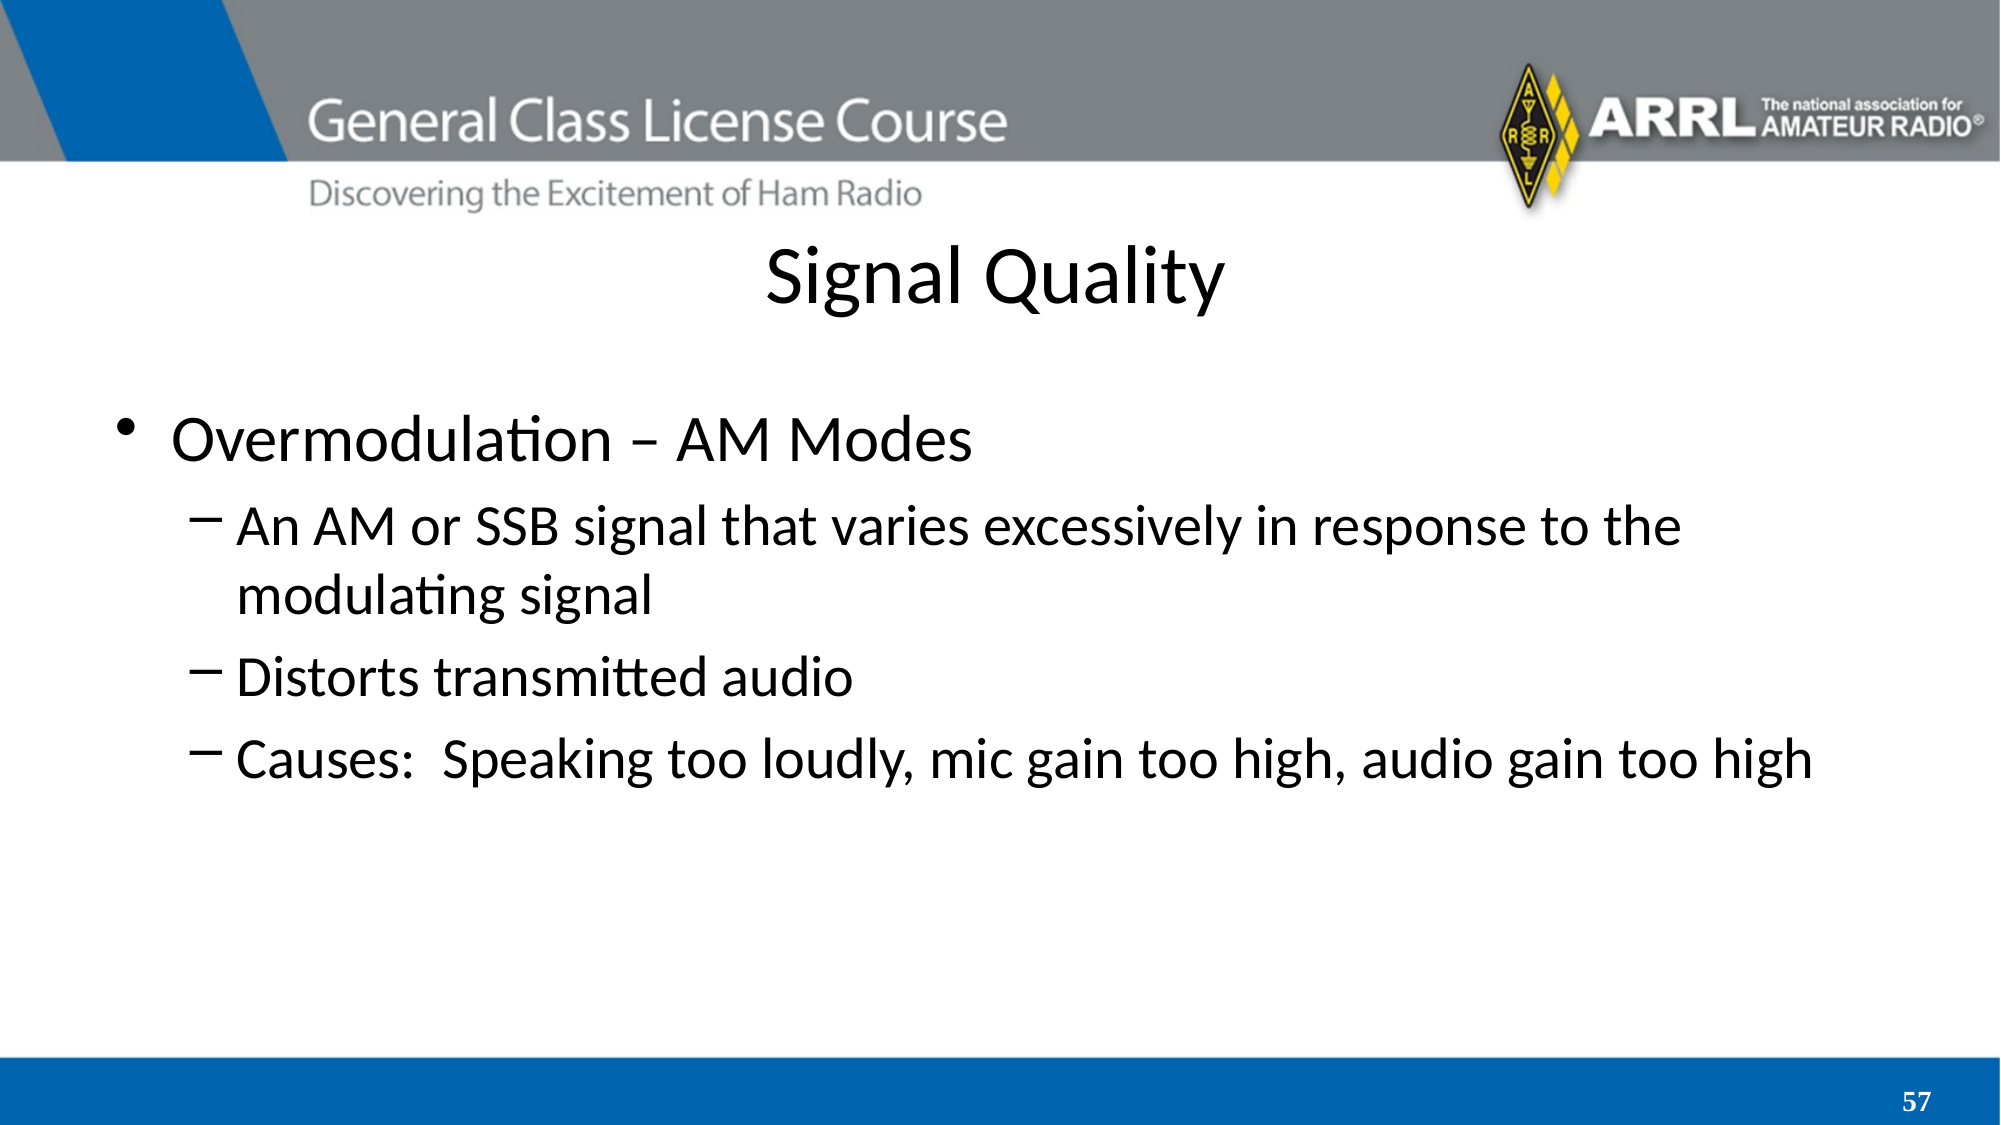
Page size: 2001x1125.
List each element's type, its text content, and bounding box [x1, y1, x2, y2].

title Signal Quality [96, 212, 1897, 356]
picture [0, 0, 2001, 1125]
list Overmodulation – AM Modes An AM or SSB signal that varies excessively in response to the modulating signal Distorts transmitted audio Causes: Speaking too loudly, mic gain too high, audio gain too high [99, 387, 1900, 1075]
